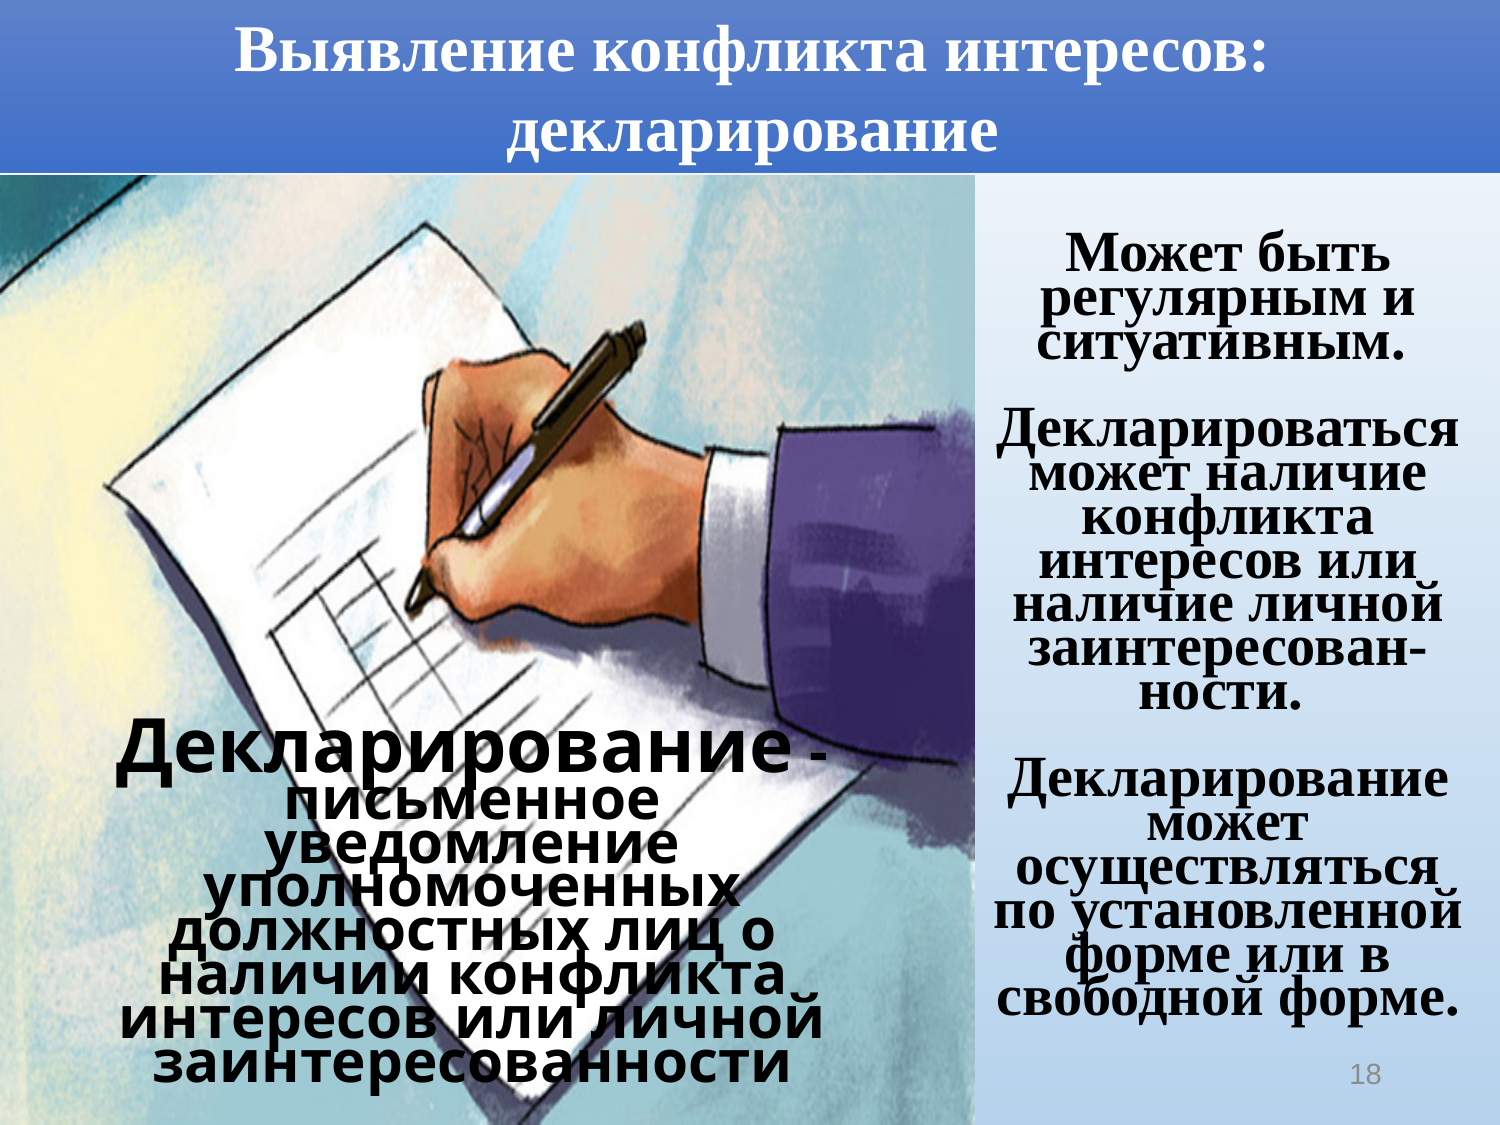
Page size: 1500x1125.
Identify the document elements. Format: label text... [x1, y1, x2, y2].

text_box Может быть регулярным и ситуативным. Декларироваться может наличие конфликта интересов или наличие личной заинтересован-ности. Декларирование может осуществляться по установленной форме или в свободной форме. [975, 232, 1483, 1035]
text_box Выявление конфликта интересов: декларирование [0, 0, 1500, 173]
picture [0, 175, 975, 1125]
slide_number 18 [1059, 1042, 1397, 1103]
